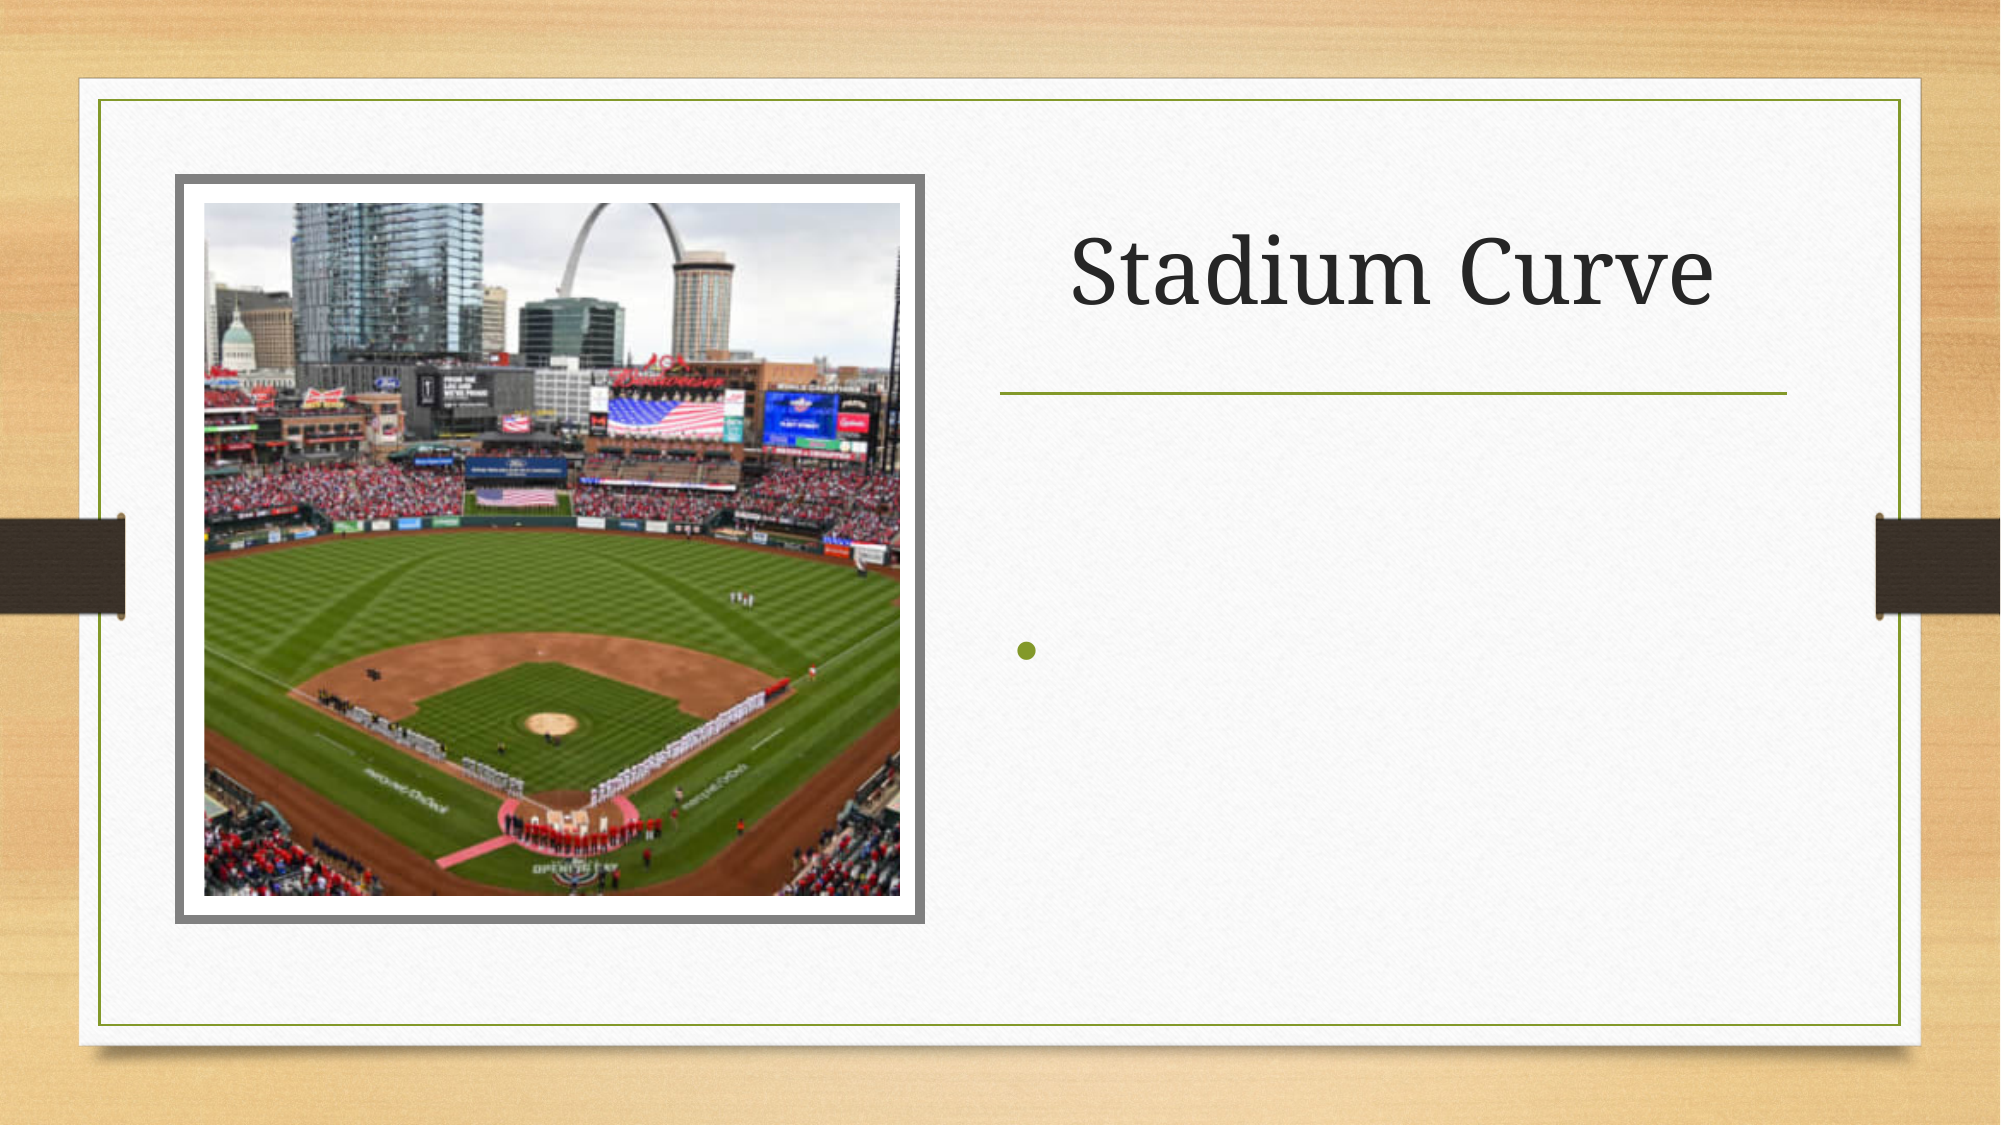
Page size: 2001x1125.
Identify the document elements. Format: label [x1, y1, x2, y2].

text_box [0, 0, 2000, 1125]
picture [204, 202, 901, 896]
